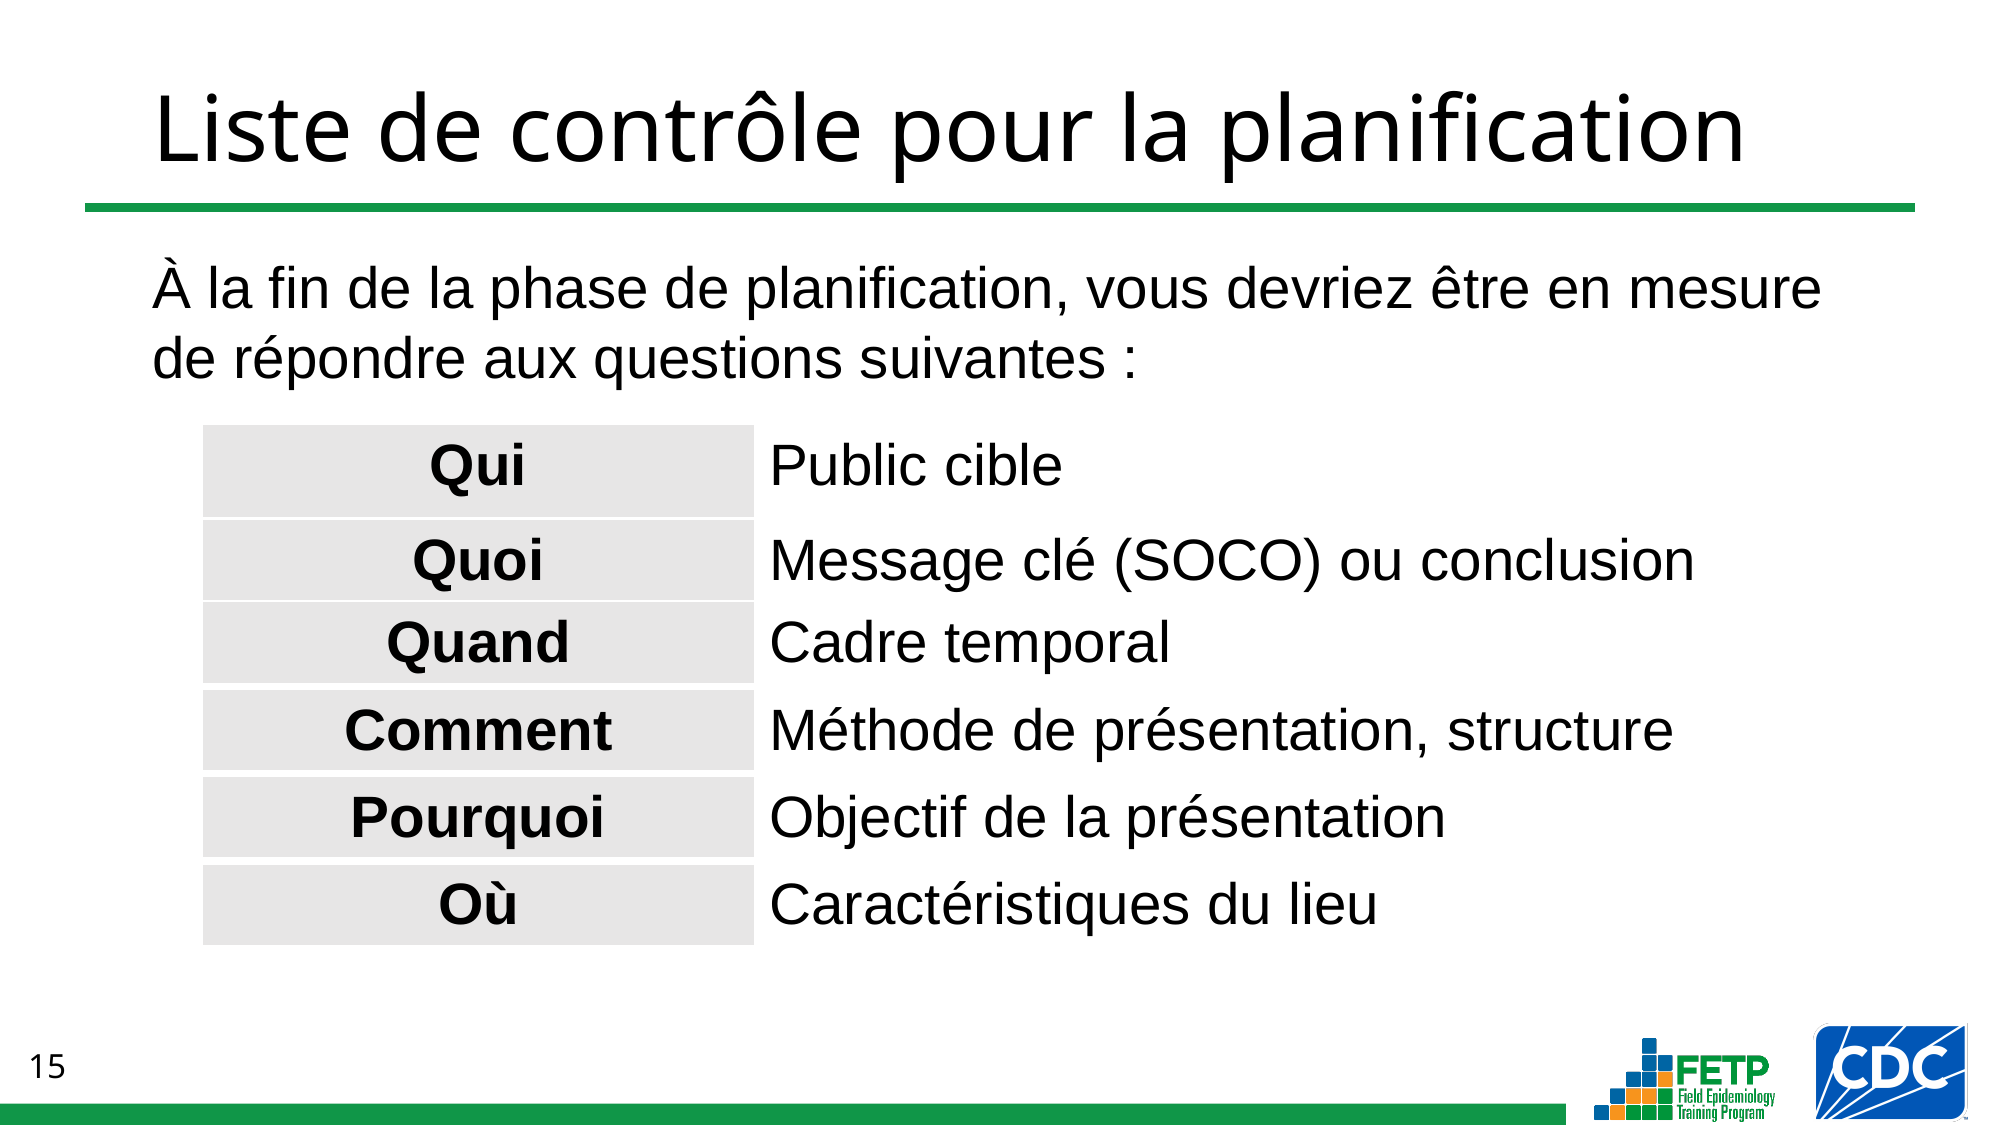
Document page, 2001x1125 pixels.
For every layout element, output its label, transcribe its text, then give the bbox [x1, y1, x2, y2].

table_header Quoi [203, 520, 754, 600]
table_header Méthode de présentation, structure [754, 690, 1797, 770]
table_header Message clé (SOCO) ou conclusion [754, 520, 1797, 600]
table_header Où [203, 865, 754, 945]
table_header Cadre temporal [754, 602, 1797, 683]
table_header Pourquoi [203, 777, 754, 857]
picture [1813, 1023, 1968, 1122]
picture [1594, 1038, 1775, 1122]
table_header Qui [203, 425, 754, 517]
table_header Objectif de la présentation [754, 777, 1797, 857]
table_header Caractéristiques du lieu [754, 865, 1797, 945]
table_header Quand [203, 602, 754, 683]
table_header Comment [203, 690, 754, 770]
table_header Public cible [754, 425, 1797, 517]
list À la fin de la phase de planification, vous devriez être en mesure de répondre aux questions suivantes : [137, 242, 1863, 436]
title Liste de contrôle pour la planification [137, 75, 1863, 207]
